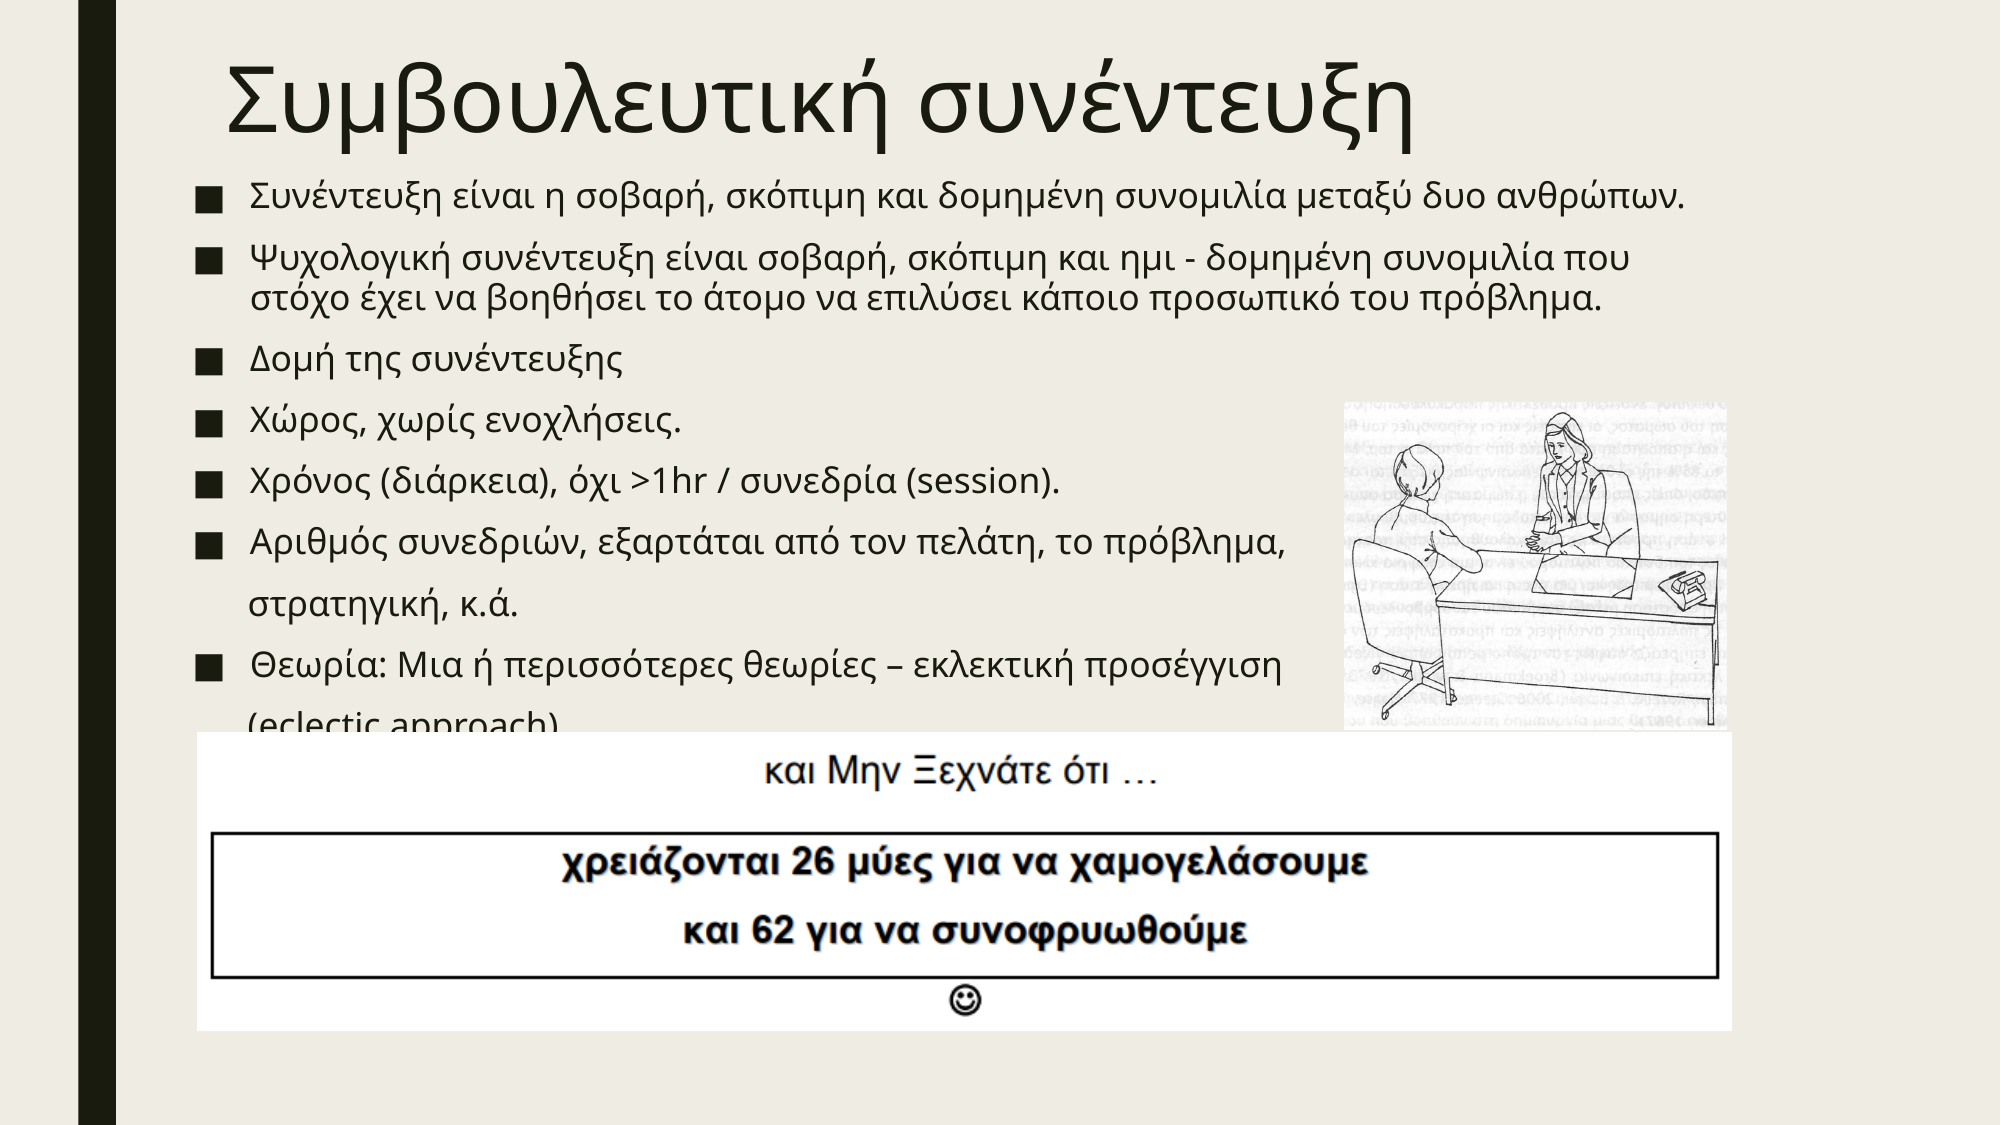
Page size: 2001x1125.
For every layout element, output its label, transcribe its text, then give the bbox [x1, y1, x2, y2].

picture [197, 732, 1732, 1031]
title Συμβουλευτική συνέντευξη [211, 46, 1787, 291]
picture [1344, 402, 1727, 730]
list Συνέντευξη είναι η σοβαρή, σκόπιμη και δομημένη συνομιλία μεταξύ δυο ανθρώπων. Ψυχολογική συνέντευξη είναι σοβαρή, σκόπιμη και ημι - δομημένη συνομιλία που στόχο έχει να βοηθήσει το άτομο να επιλύσει κάποιο προσωπικό του πρόβλημα. Δομή της συνέντευξης Χώρος, χωρίς ενοχλήσεις. Χρόνος (διάρκεια), όχι >1hr / συνεδρία (session). Αριθμός συνεδριών, εξαρτάται από τον πελάτη, το πρόβλημα, στρατηγική, κ.ά. Θεωρία: Μια ή περισσότερες θεωρίες – εκλεκτική προσέγγιση (eclectic approach). [177, 169, 1753, 758]
